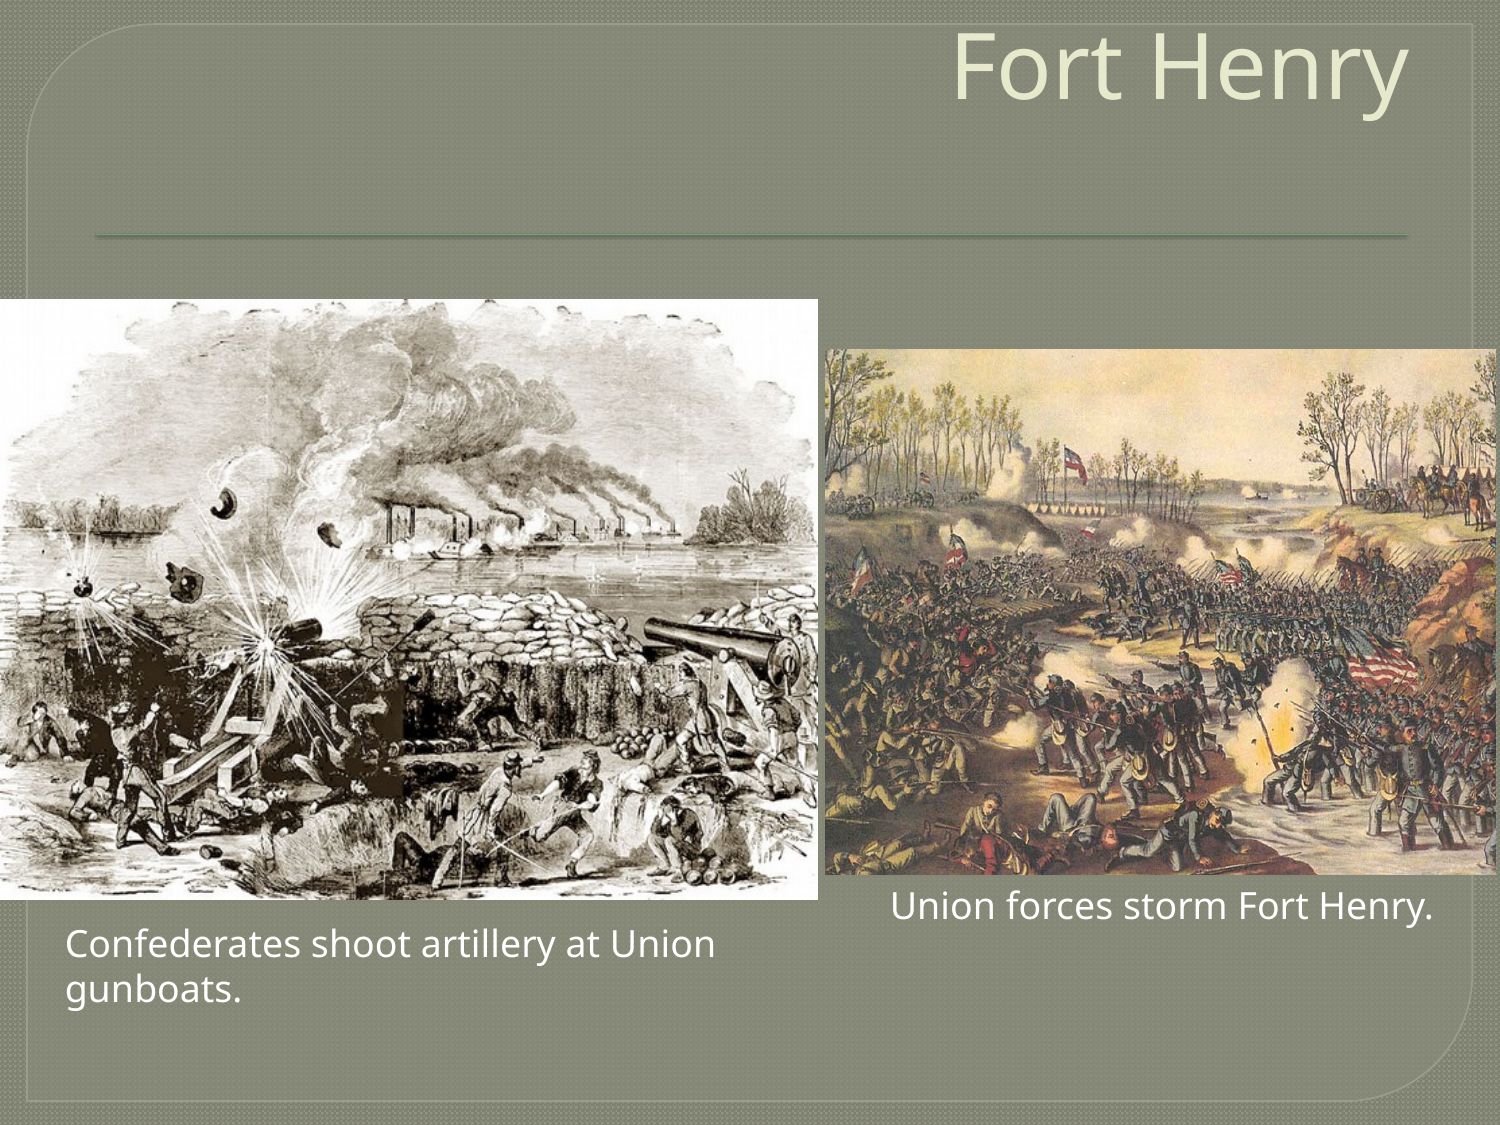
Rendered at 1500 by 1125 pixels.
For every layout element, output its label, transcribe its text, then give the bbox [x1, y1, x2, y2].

picture [824, 349, 1497, 876]
text_box Confederates shoot artillery at Union gunboats. [49, 912, 800, 1018]
title Fort Henry [75, 0, 1425, 125]
text_box Union forces storm Fort Henry. [875, 882, 1500, 935]
picture [0, 299, 818, 901]
